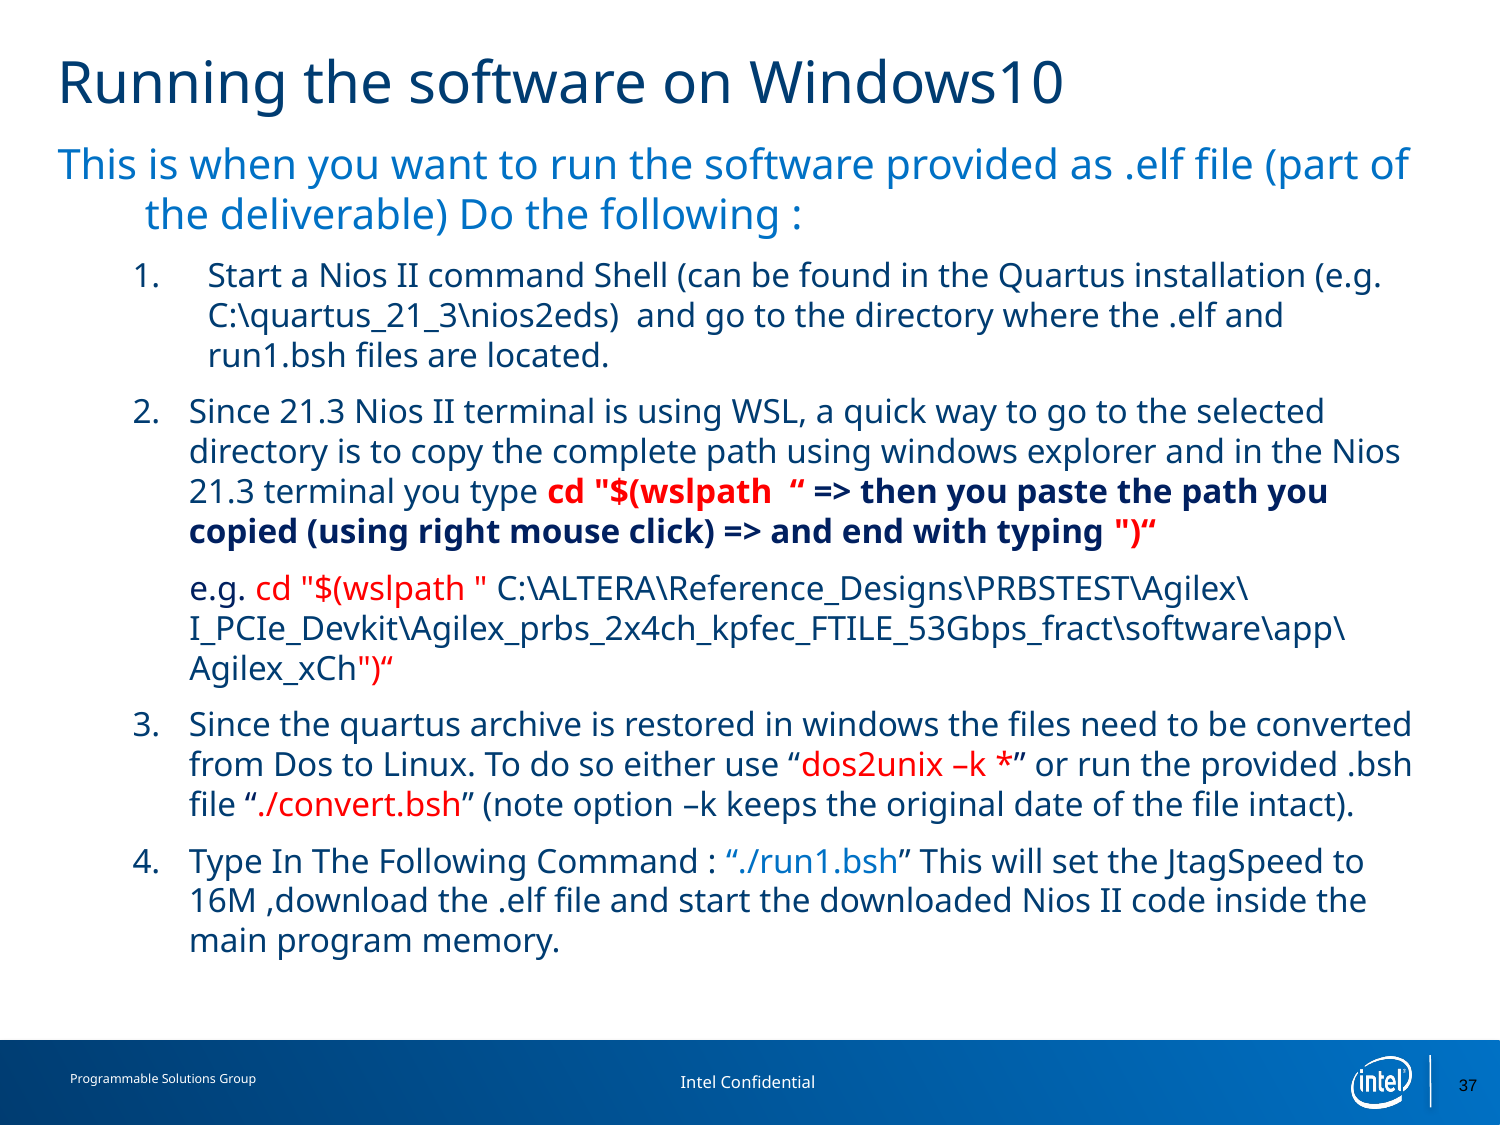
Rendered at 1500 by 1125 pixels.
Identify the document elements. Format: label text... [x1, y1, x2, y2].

list This is when you want to run the software provided as .elf file (part of the deliverable) Do the following : Start a Nios II command Shell (can be found in the Quartus installation (e.g. C:\quartus_21_3\nios2eds) and go to the directory where the .elf and run1.bsh files are located. Since 21.3 Nios II terminal is using WSL, a quick way to go to the selected directory is to copy the complete path using windows explorer and in the Nios 21.3 terminal you type cd "$(wslpath “ => then you paste the path you copied (using right mouse click) => and end with typing ")“ e.g. cd "$(wslpath " C:\ALTERA\Reference_Designs\PRBSTEST\Agilex\I_PCIe_Devkit\Agilex_prbs_2x4ch_kpfec_FTILE_53Gbps_fract\software\app\Agilex_xCh")“ Since the quartus archive is restored in windows the files need to be converted from Dos to Linux. To do so either use “dos2unix –k *” or run the provided .bsh file “./convert.bsh” (note option –k keeps the original date of the file intact). Type In The Following Command : “./run1.bsh” This will set the JtagSpeed to 16M ,download the .elf file and start the downloaded Nios II code inside the main program memory. [57, 137, 1425, 906]
slide_number 37 [1127, 1055, 1478, 1116]
title Running the software on Windows10 [57, 44, 1425, 137]
